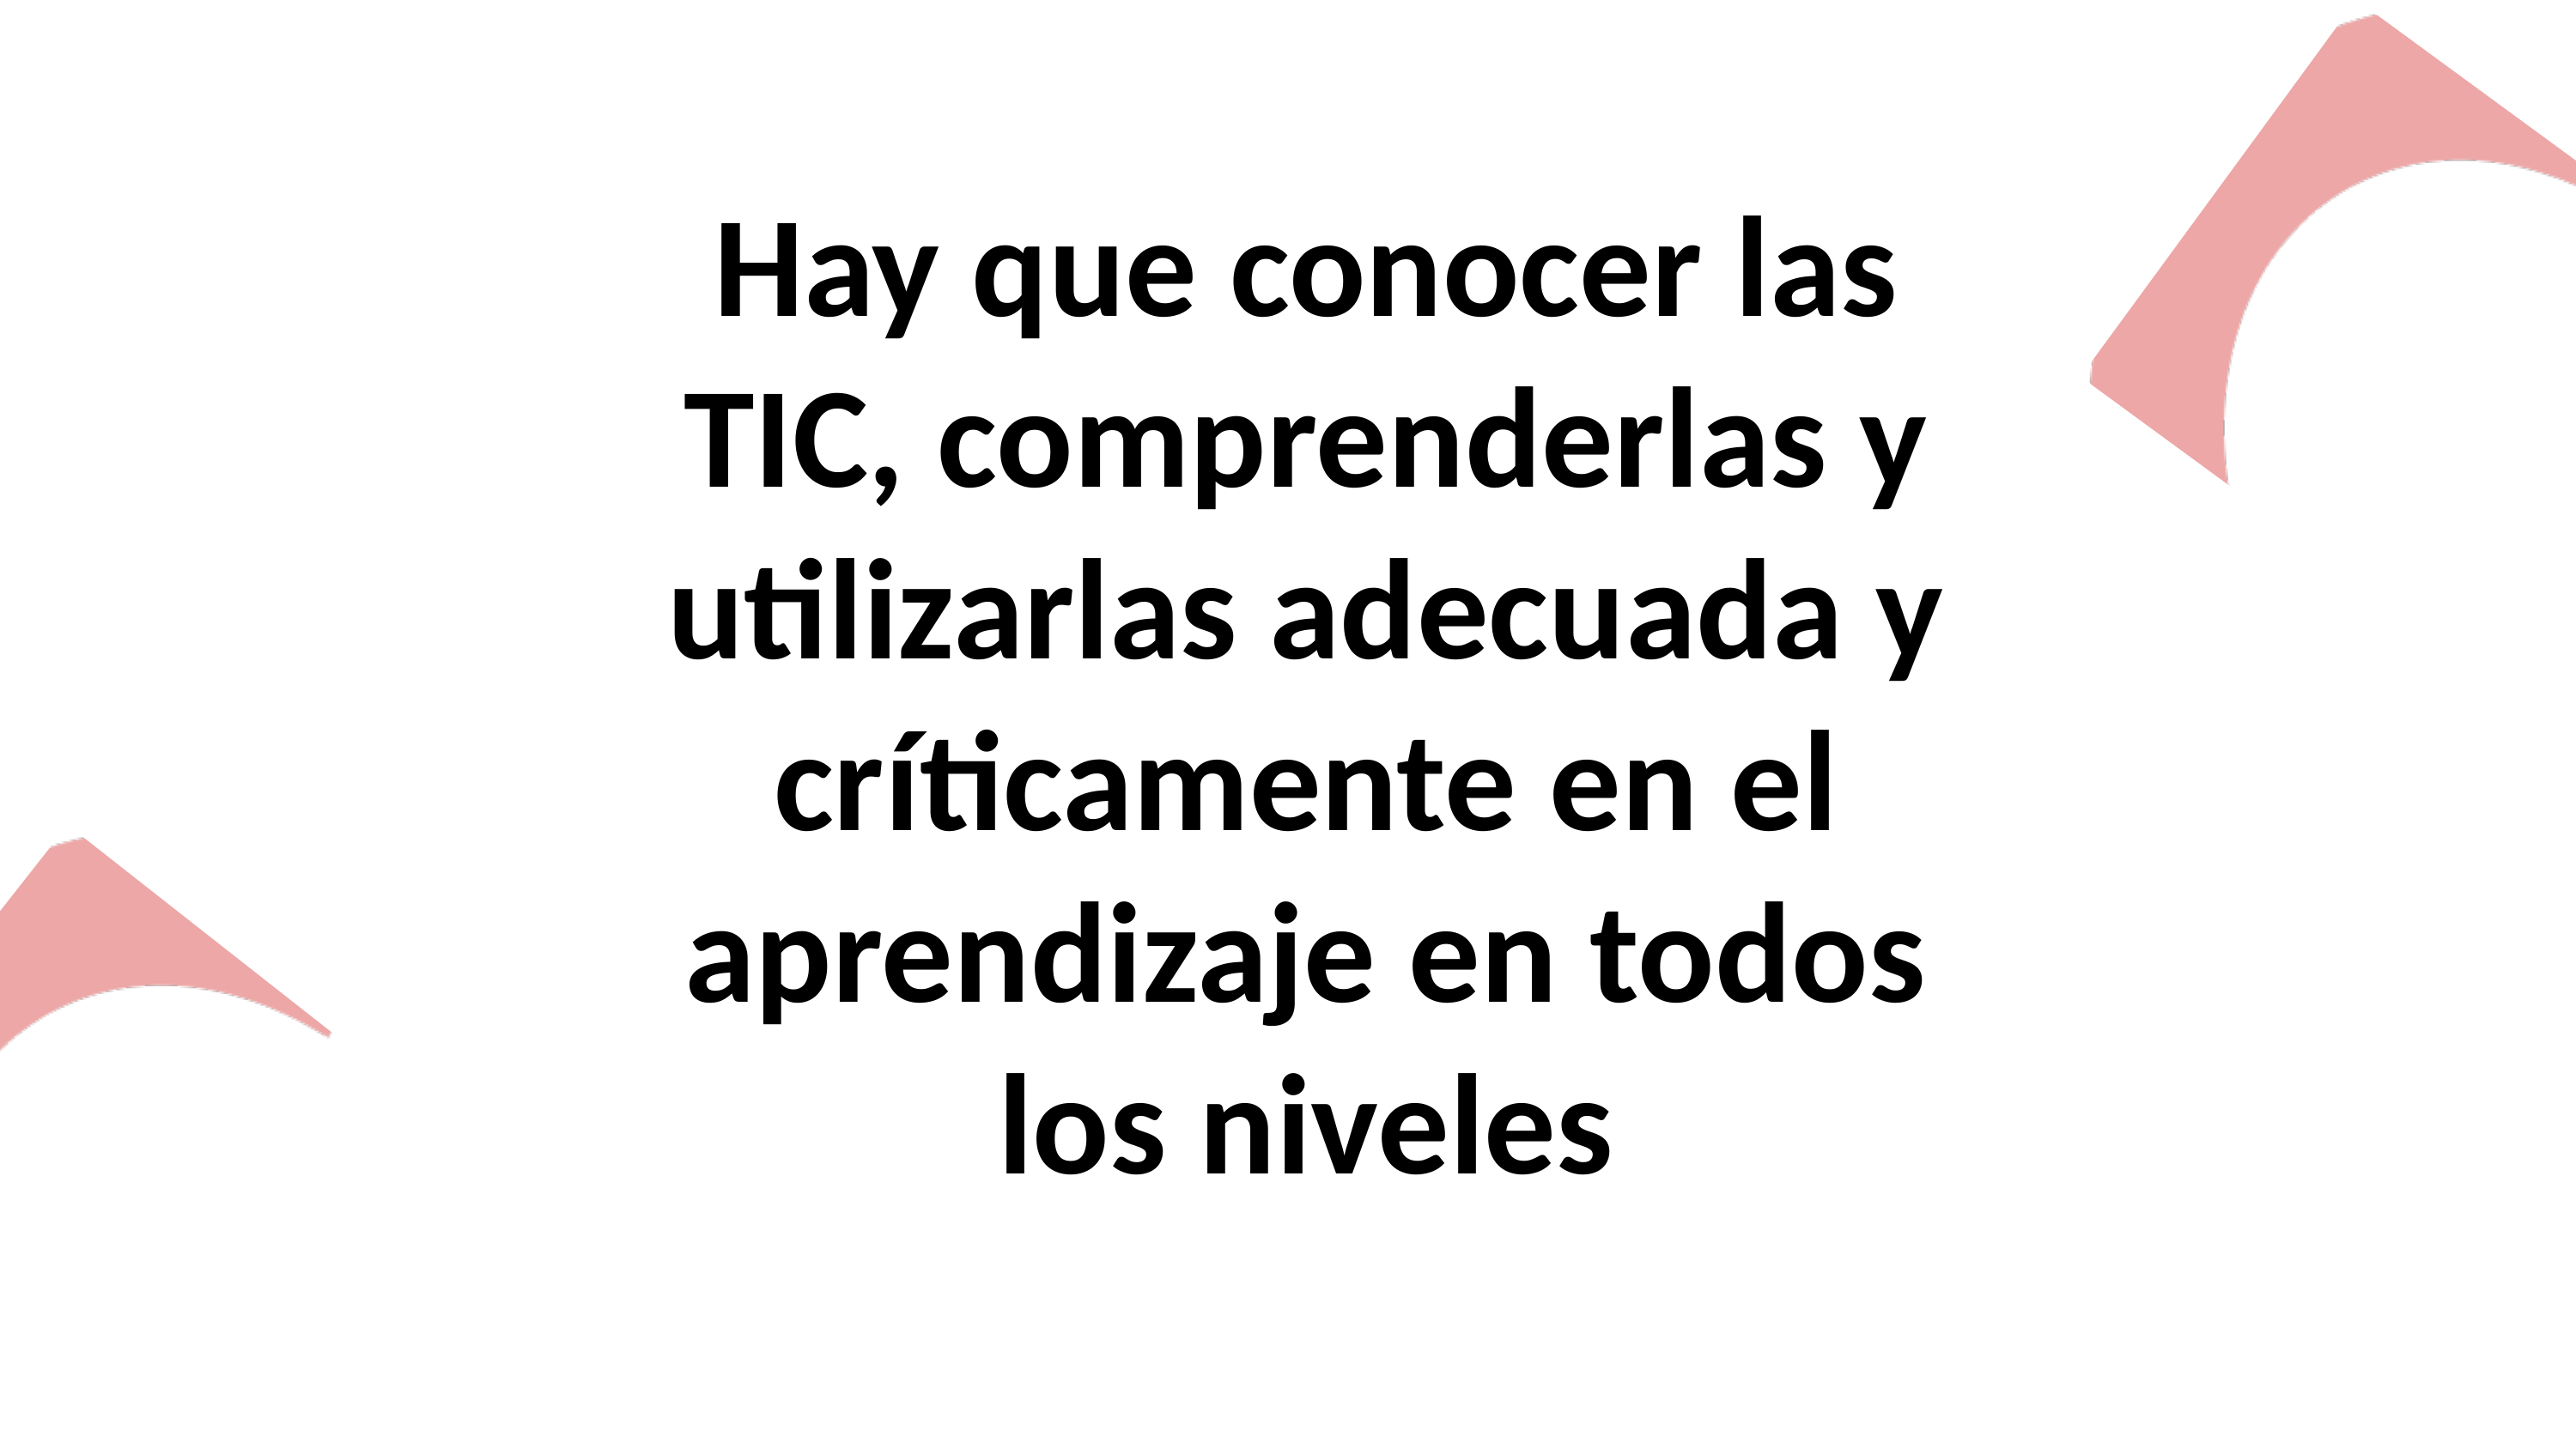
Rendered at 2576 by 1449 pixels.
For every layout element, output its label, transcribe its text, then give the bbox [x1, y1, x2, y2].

text_box [2081, 0, 2576, 622]
title Hay que conocer las TIC, comprenderlas y utilizarlas adecuada y críticamente en el aprendizaje en todos los niveles [611, 607, 2001, 768]
text_box [0, 825, 395, 1449]
